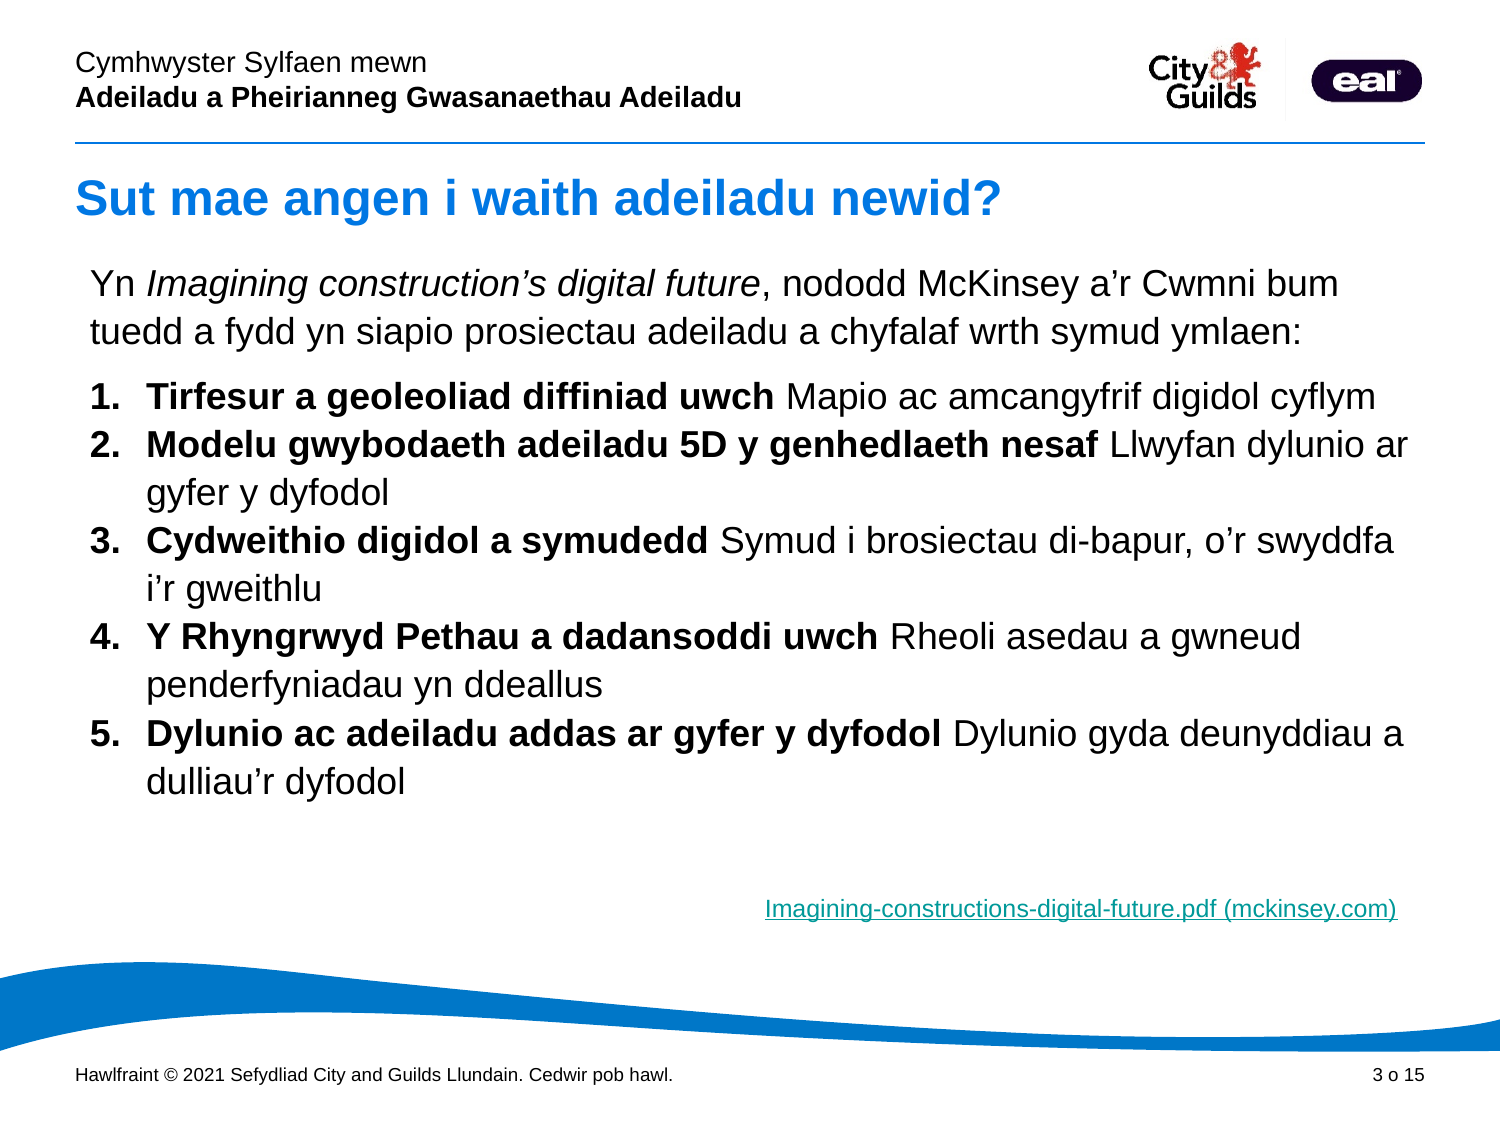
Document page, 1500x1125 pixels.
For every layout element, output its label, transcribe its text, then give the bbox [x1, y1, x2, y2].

picture [1149, 38, 1422, 121]
title Sut mae angen i waith adeiladu newid? [74, 165, 1426, 229]
text_box Imagining-constructions-digital-future.pdf (mckinsey.com) [749, 884, 1486, 930]
text_box Yn Imagining construction’s digital future, nododd McKinsey a’r Cwmni bum tuedd a fydd yn siapio prosiectau adeiladu a chyfalaf wrth symud ymlaen: Tirfesur a geoleoliad diffiniad uwch Mapio ac amcangyfrif digidol cyflym Modelu gwybodaeth adeiladu 5D y genhedlaeth nesaf Llwyfan dylunio ar gyfer y dyfodol Cydweithio digidol a symudedd Symud i brosiectau di-bapur, o’r swyddfa i’r gweithlu Y Rhyngrwyd Pethau a dadansoddi uwch Rheoli asedau a gwneud penderfyniadau yn ddeallus Dylunio ac adeiladu addas ar gyfer y dyfodol Dylunio gyda deunyddiau a dulliau’r dyfodol [74, 248, 1425, 876]
